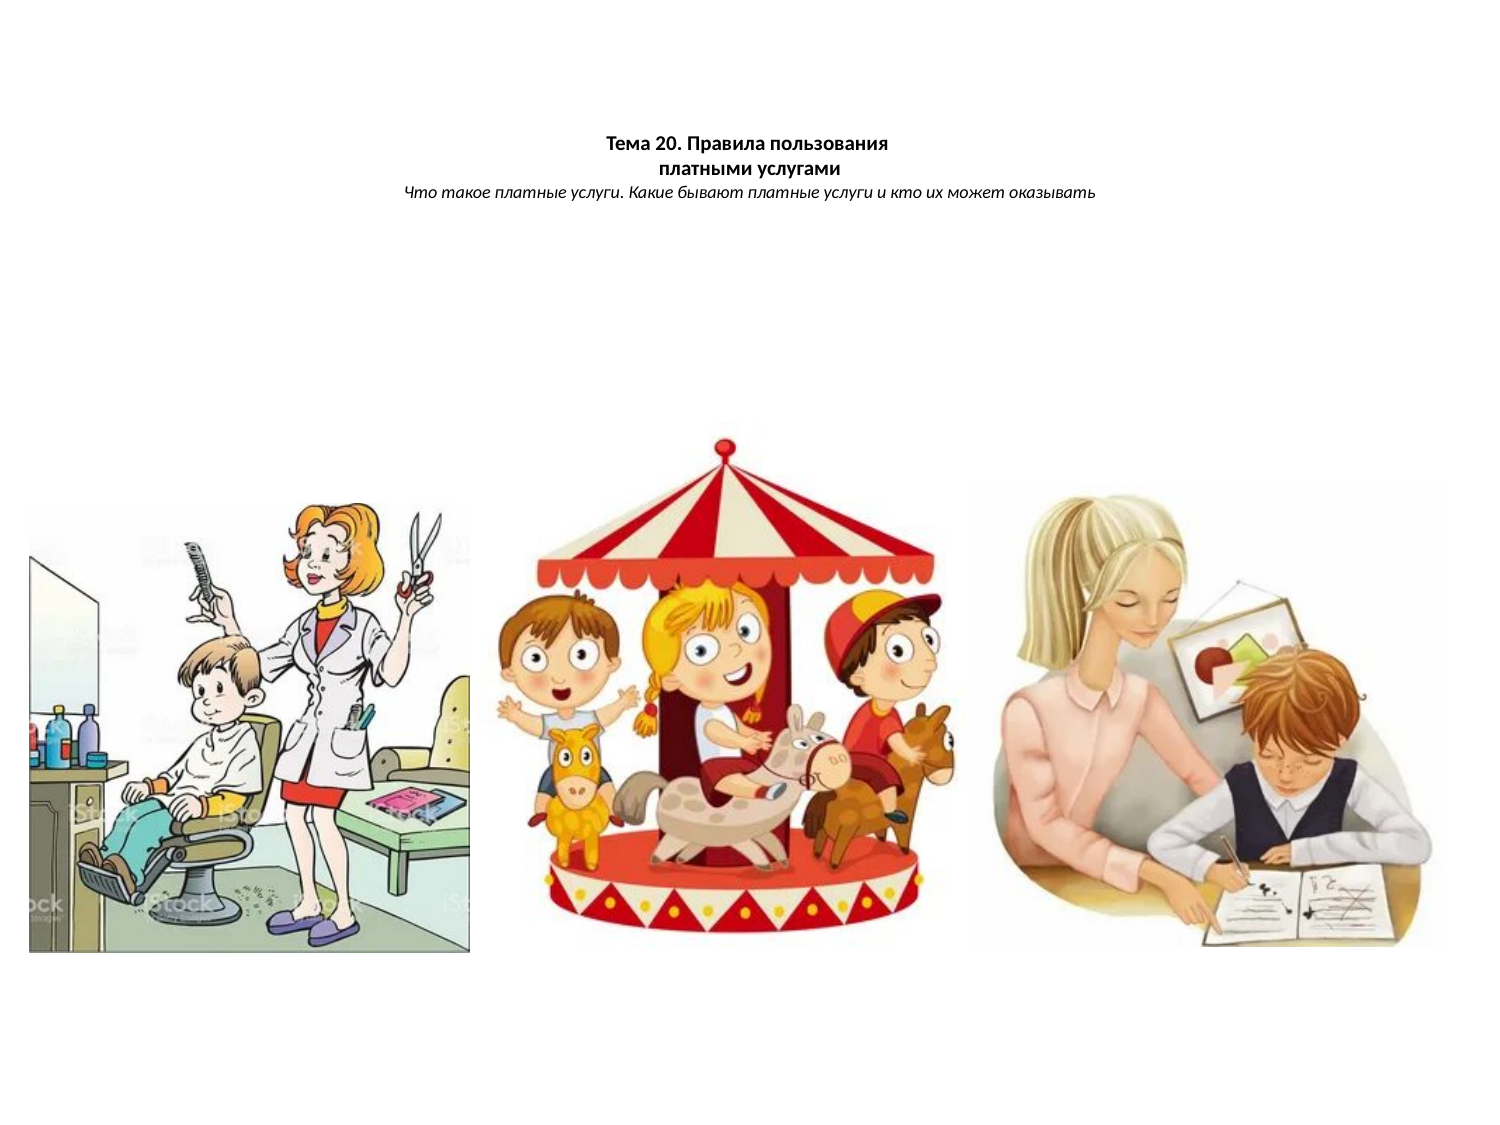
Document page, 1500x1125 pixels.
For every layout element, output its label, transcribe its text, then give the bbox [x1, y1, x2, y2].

picture [29, 503, 471, 953]
picture [969, 486, 1449, 947]
picture [474, 422, 968, 947]
title Тема 20. Правила пользования платными услугами Что такое платные услуги. Какие бывают платные услуги и кто их может оказывать [75, 45, 1425, 233]
